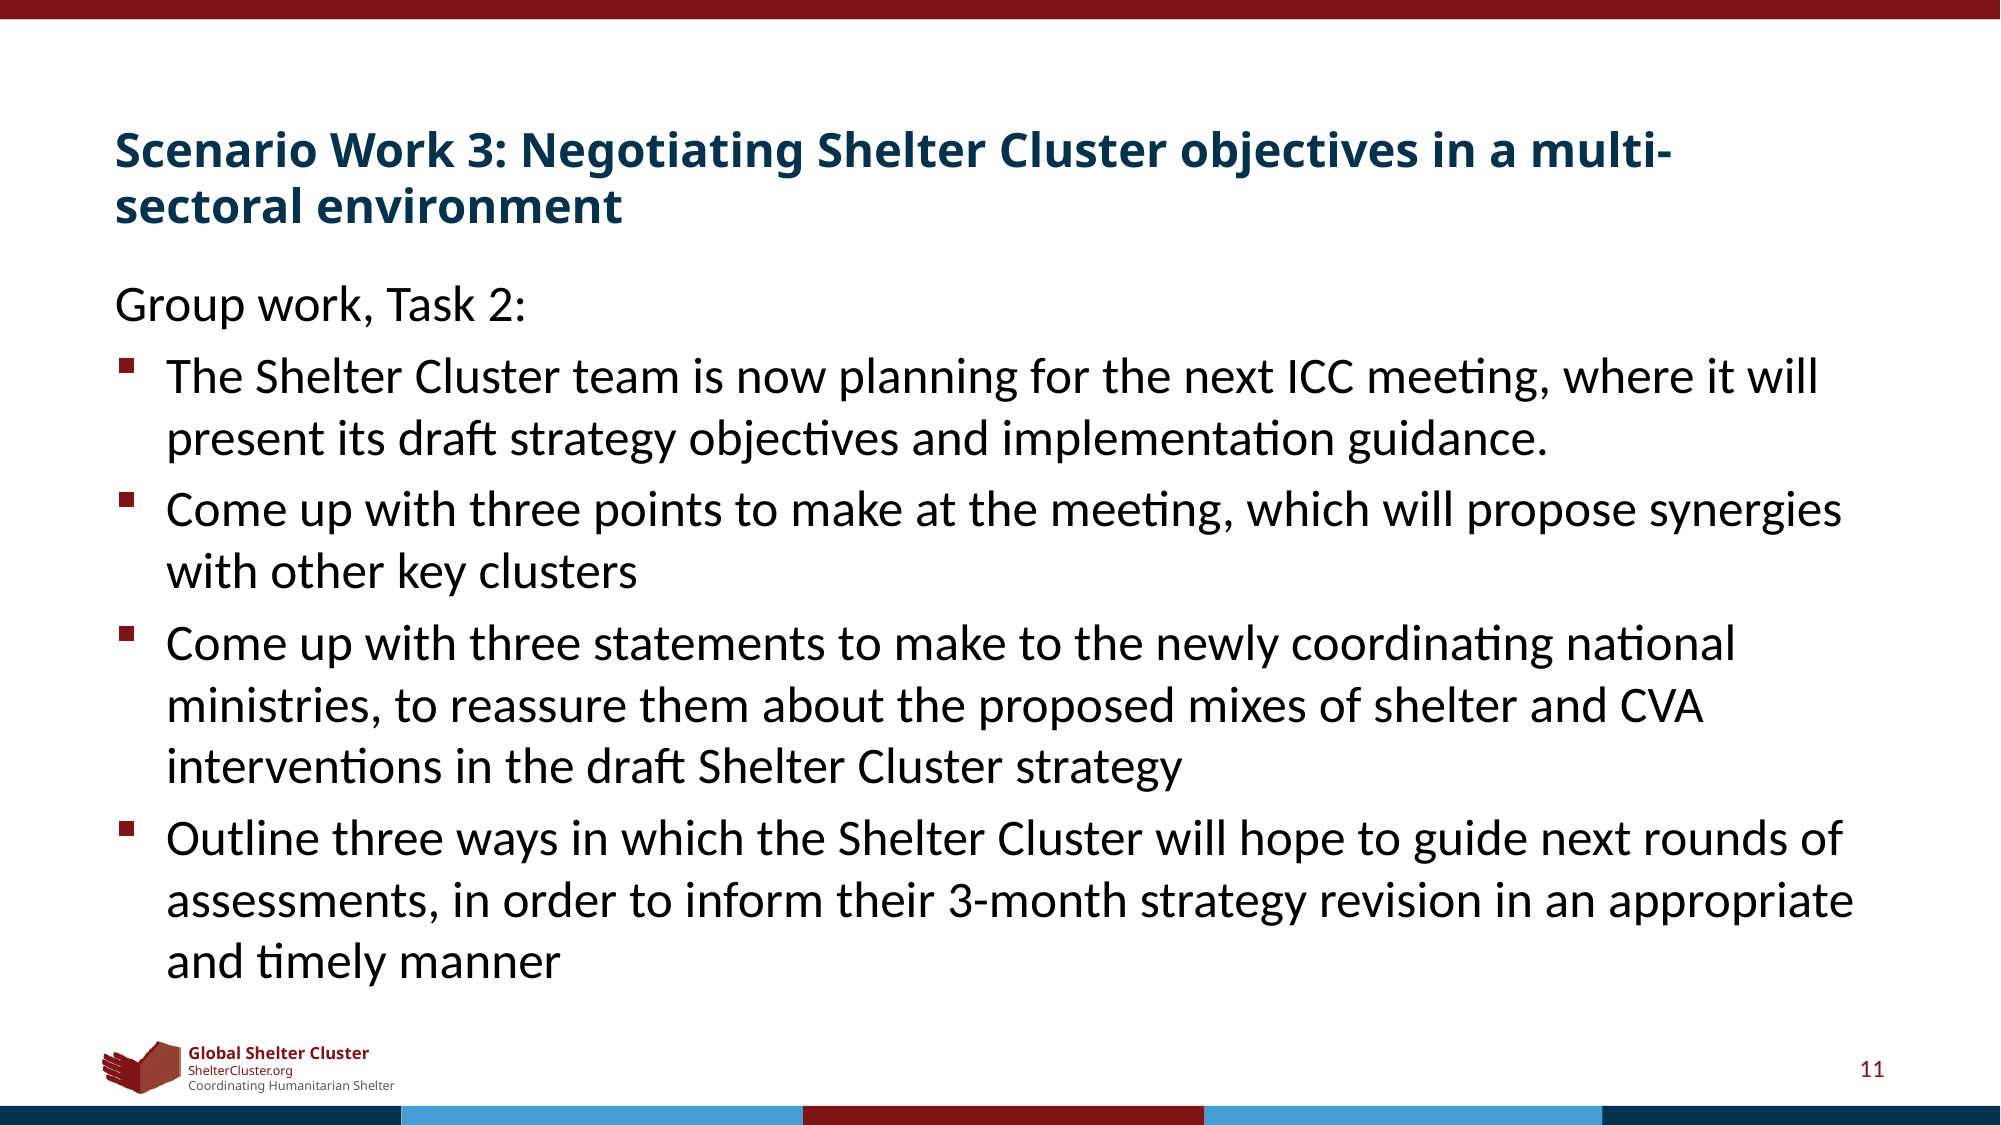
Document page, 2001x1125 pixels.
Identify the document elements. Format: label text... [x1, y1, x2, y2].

title Scenario Work 3: Negotiating Shelter Cluster objectives in a multi-sectoral environment [99, 111, 1863, 262]
list Group work, Task 2: The Shelter Cluster team is now planning for the next ICC meeting, where it will present its draft strategy objectives and implementation guidance. Come up with three points to make at the meeting, which will propose synergies with other key clusters Come up with three statements to make to the newly coordinating national ministries, to reassure them about the proposed mixes of shelter and CVA interventions in the draft Shelter Cluster strategy Outline three ways in which the Shelter Cluster will hope to guide next rounds of assessments, in order to inform their 3-month strategy revision in an appropriate and timely manner [99, 262, 1900, 1005]
picture [102, 1041, 181, 1094]
slide_number 11 [1433, 1037, 1900, 1098]
